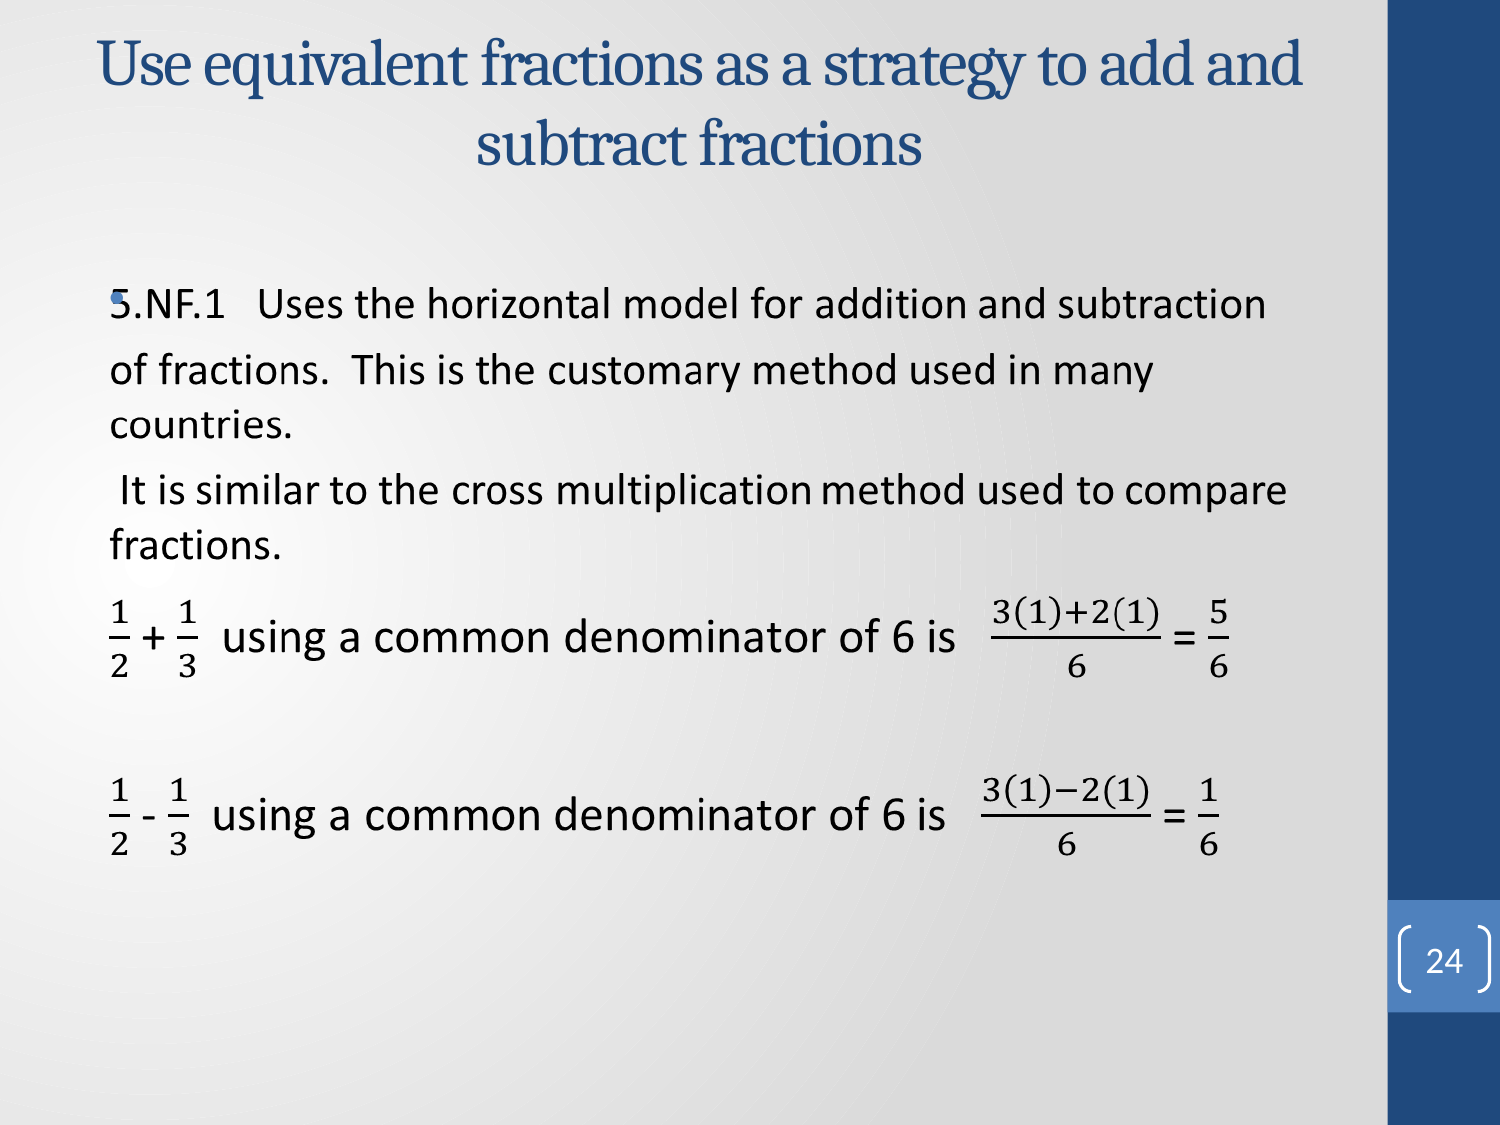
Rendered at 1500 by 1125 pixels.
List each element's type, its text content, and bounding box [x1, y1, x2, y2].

list [75, 262, 1325, 1050]
title Use equivalent fractions as a strategy to add and subtract fractions [75, 45, 1325, 233]
slide_number 24 [1397, 924, 1492, 994]
